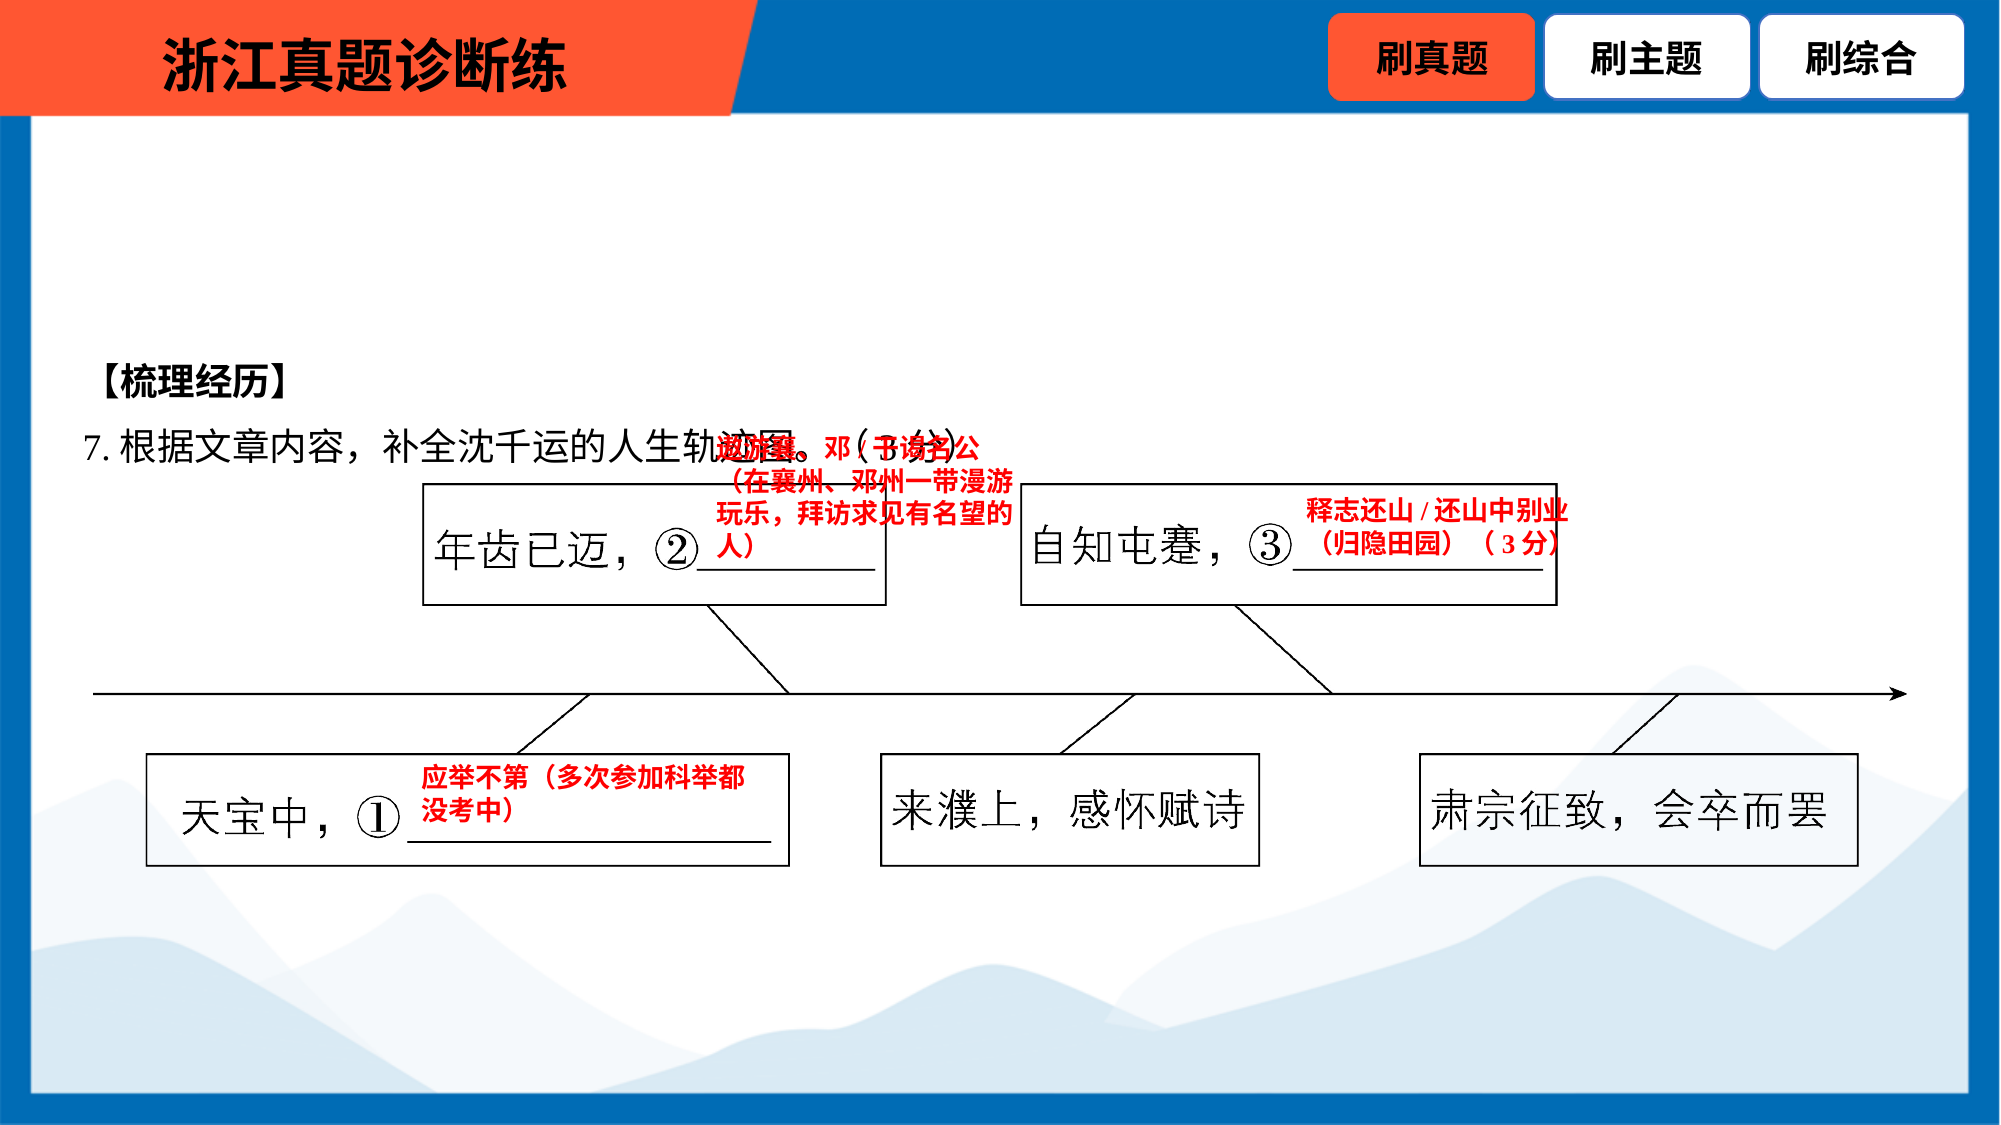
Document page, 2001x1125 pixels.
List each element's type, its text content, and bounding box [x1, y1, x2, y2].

picture [0, 0, 2000, 1125]
text_box 【梳理经历】 7.根据文章内容，补全沈千运的人生轨迹图。（3分） [82, 334, 1917, 462]
